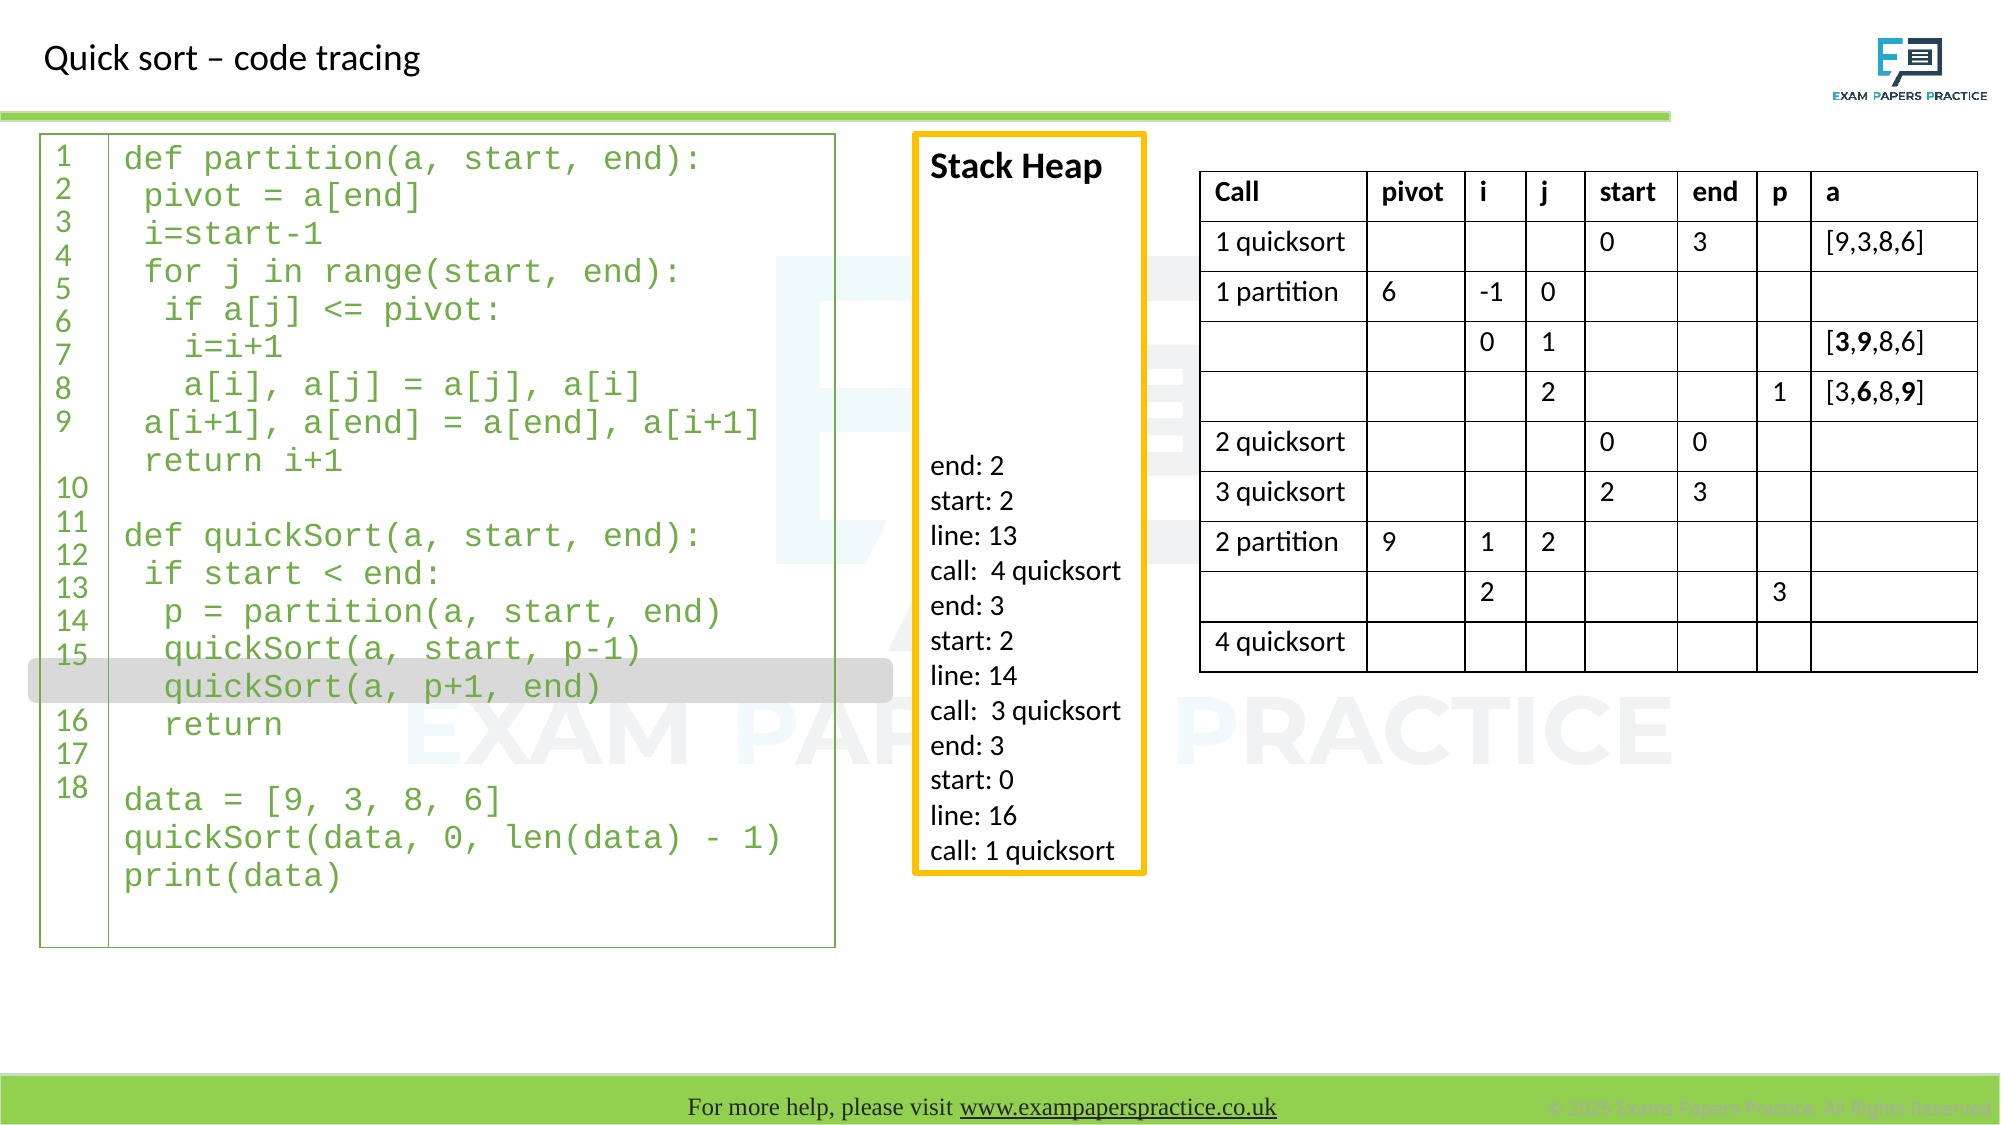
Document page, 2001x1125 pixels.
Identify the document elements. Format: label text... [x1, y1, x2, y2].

text_box Stack Heap end: 2 start: 2 line: 13 call: 4 quicksort end: 3 start: 2 line: 14 call: 3 quicksort end: 3 start: 0 line: 16 call: 1 quicksort [915, 133, 1145, 874]
table_header start [1586, 172, 1677, 221]
table_cell [1527, 422, 1584, 471]
table_header end [1678, 172, 1756, 221]
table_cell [1812, 623, 1977, 671]
table_cell 0 [1678, 422, 1756, 471]
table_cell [1678, 472, 1756, 521]
table_header a [1812, 172, 1977, 221]
table_cell 6 [1368, 272, 1464, 321]
table_header Call [1201, 172, 1366, 221]
table_cell [1466, 422, 1525, 471]
text_box [836, 658, 894, 703]
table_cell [1678, 623, 1756, 671]
table_cell [1201, 372, 1366, 421]
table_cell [1527, 472, 1584, 521]
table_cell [1466, 572, 1525, 621]
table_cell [1201, 522, 1366, 571]
table_cell 0 [1586, 422, 1677, 471]
table_cell [1466, 222, 1525, 271]
table_cell [1527, 222, 1584, 271]
table_cell 0 [1466, 322, 1525, 371]
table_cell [1527, 623, 1584, 671]
table_cell [1368, 372, 1464, 421]
table_cell 0 [1586, 222, 1677, 271]
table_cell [1201, 572, 1366, 621]
table_cell 1 partition [1201, 272, 1366, 321]
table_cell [1201, 472, 1366, 521]
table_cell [1466, 623, 1525, 671]
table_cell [1812, 522, 1977, 571]
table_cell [1368, 522, 1464, 571]
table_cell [1758, 572, 1810, 621]
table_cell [1678, 572, 1756, 621]
table_cell 0 [1527, 272, 1584, 321]
table_cell [1678, 372, 1756, 421]
table_cell [1758, 222, 1810, 271]
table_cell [1812, 572, 1977, 621]
table_cell [1812, 272, 1977, 321]
table_cell [1678, 322, 1756, 371]
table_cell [1812, 472, 1977, 521]
table_cell 2 [1527, 372, 1584, 421]
table_header i [1466, 172, 1525, 221]
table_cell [1758, 623, 1810, 671]
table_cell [1527, 522, 1584, 571]
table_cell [1586, 572, 1677, 621]
table_cell 1 [1758, 372, 1810, 421]
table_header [109, 135, 834, 947]
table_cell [1586, 623, 1677, 671]
table_cell 1 [1527, 322, 1584, 371]
table_cell [3,9,8,6] [1812, 322, 1977, 371]
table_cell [1368, 572, 1464, 621]
table_cell [1368, 322, 1464, 371]
table_cell [1368, 222, 1464, 271]
table_cell [3,6,8,9] [1812, 372, 1977, 421]
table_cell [1758, 522, 1810, 571]
table_cell 2 quicksort [1201, 422, 1366, 471]
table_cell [1527, 572, 1584, 621]
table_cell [1586, 472, 1677, 521]
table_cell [1678, 522, 1756, 571]
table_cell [1368, 623, 1464, 671]
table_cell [1201, 623, 1366, 671]
table_header j [1527, 172, 1584, 221]
table_cell 1 quicksort [1201, 222, 1366, 271]
text_box [27, 658, 39, 703]
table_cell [1586, 522, 1677, 571]
table_cell -1 [1466, 272, 1525, 321]
table_cell [1758, 272, 1810, 321]
table_cell [1368, 422, 1464, 471]
table_cell [1758, 322, 1810, 371]
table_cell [1368, 472, 1464, 521]
table_cell [1586, 372, 1677, 421]
table_cell [1678, 272, 1756, 321]
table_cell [1466, 472, 1525, 521]
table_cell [1758, 472, 1810, 521]
text_box Quick sort – code tracing [28, 25, 1072, 86]
table_cell [1201, 322, 1366, 371]
table_cell [9,3,8,6] [1812, 222, 1977, 271]
table_cell [1466, 372, 1525, 421]
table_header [41, 135, 108, 947]
table_cell [1586, 272, 1677, 321]
table_cell [1758, 422, 1810, 471]
table_cell [1812, 422, 1977, 471]
table_cell 3 [1678, 222, 1756, 271]
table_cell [1466, 522, 1525, 571]
table_cell [1586, 322, 1677, 371]
table_header pivot [1368, 172, 1464, 221]
table_header p [1758, 172, 1810, 221]
